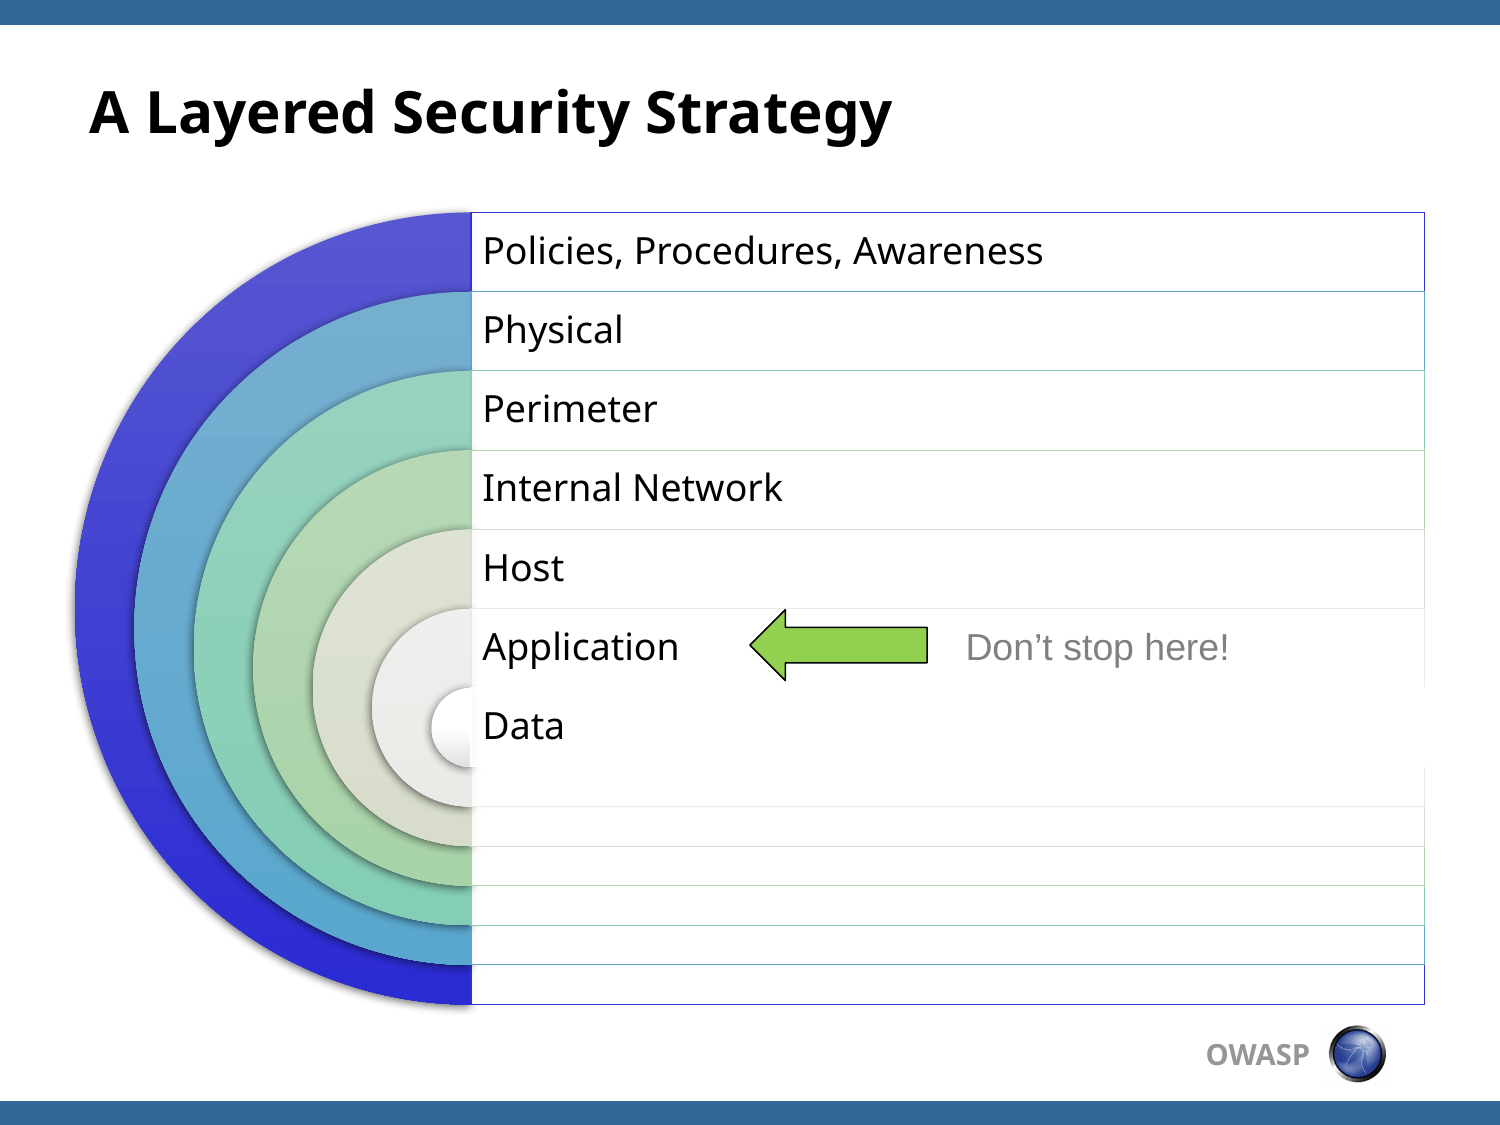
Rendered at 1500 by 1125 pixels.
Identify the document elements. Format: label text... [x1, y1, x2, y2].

picture [1325, 1024, 1388, 1083]
title A Layered Security Strategy [75, 32, 1425, 188]
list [74, 212, 1425, 1005]
